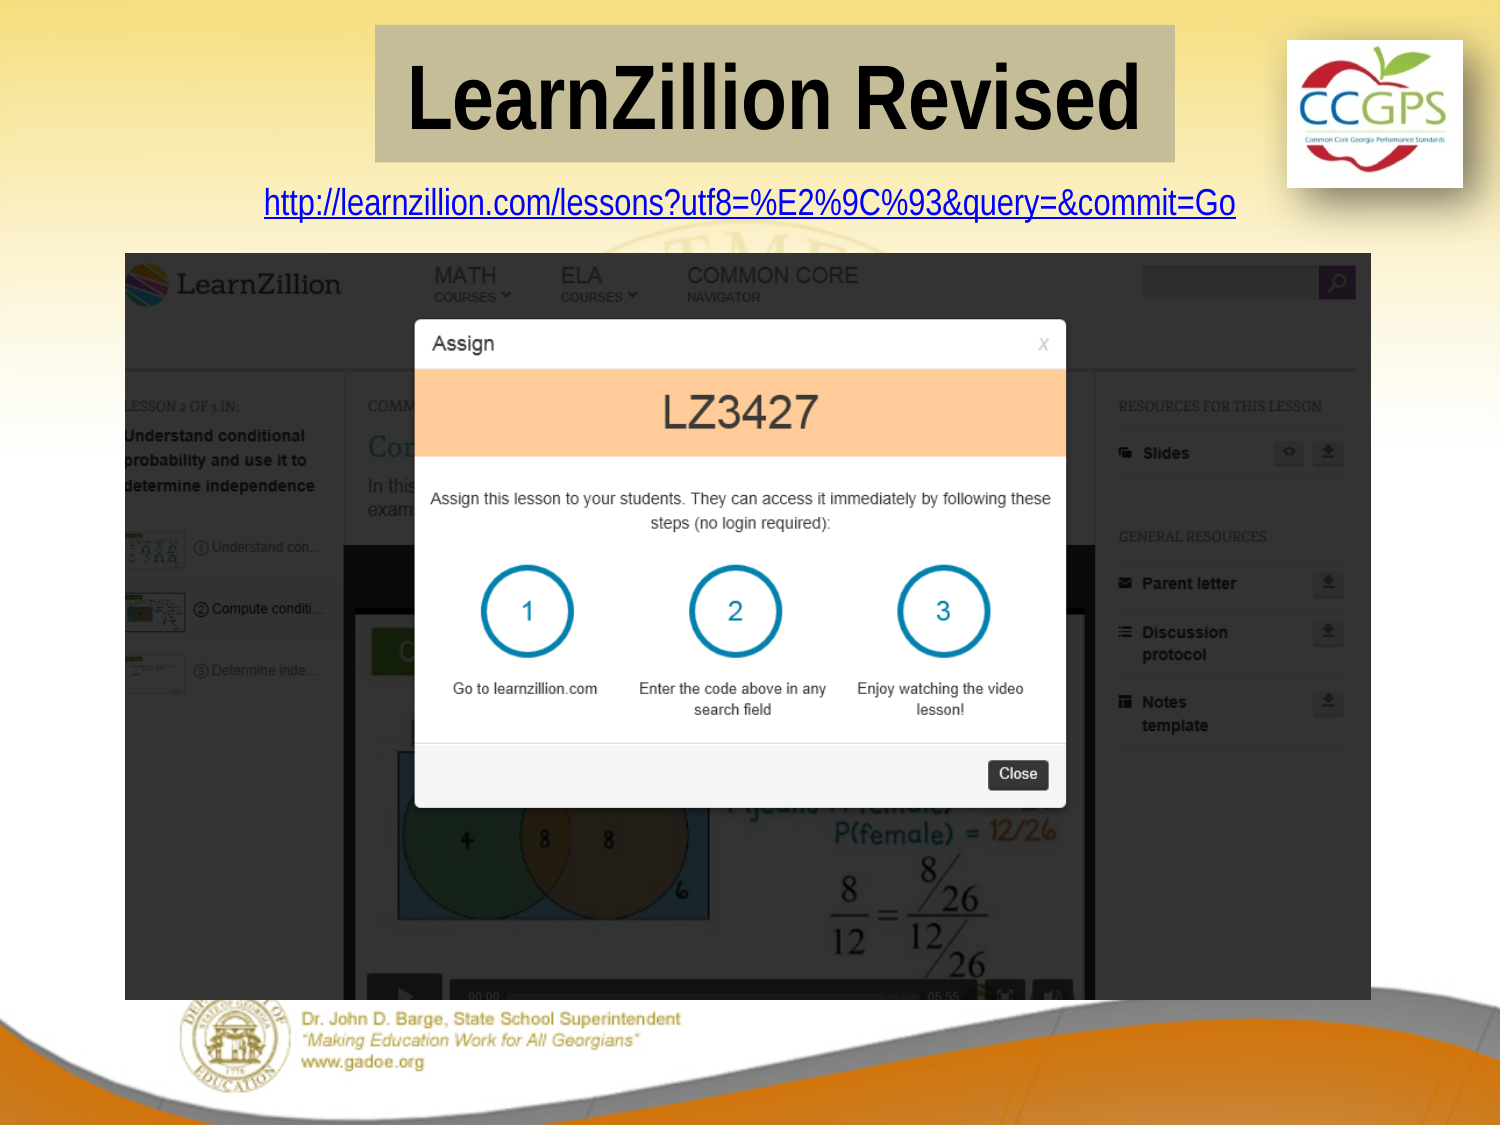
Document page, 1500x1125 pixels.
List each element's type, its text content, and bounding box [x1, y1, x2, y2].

text_box LearnZillion Revised [375, 24, 1175, 163]
picture [0, 0, 1500, 1125]
text_box http://learnzillion.com/lessons?utf8=%E2%9C%93&query=&commit=Go [74, 164, 1425, 238]
